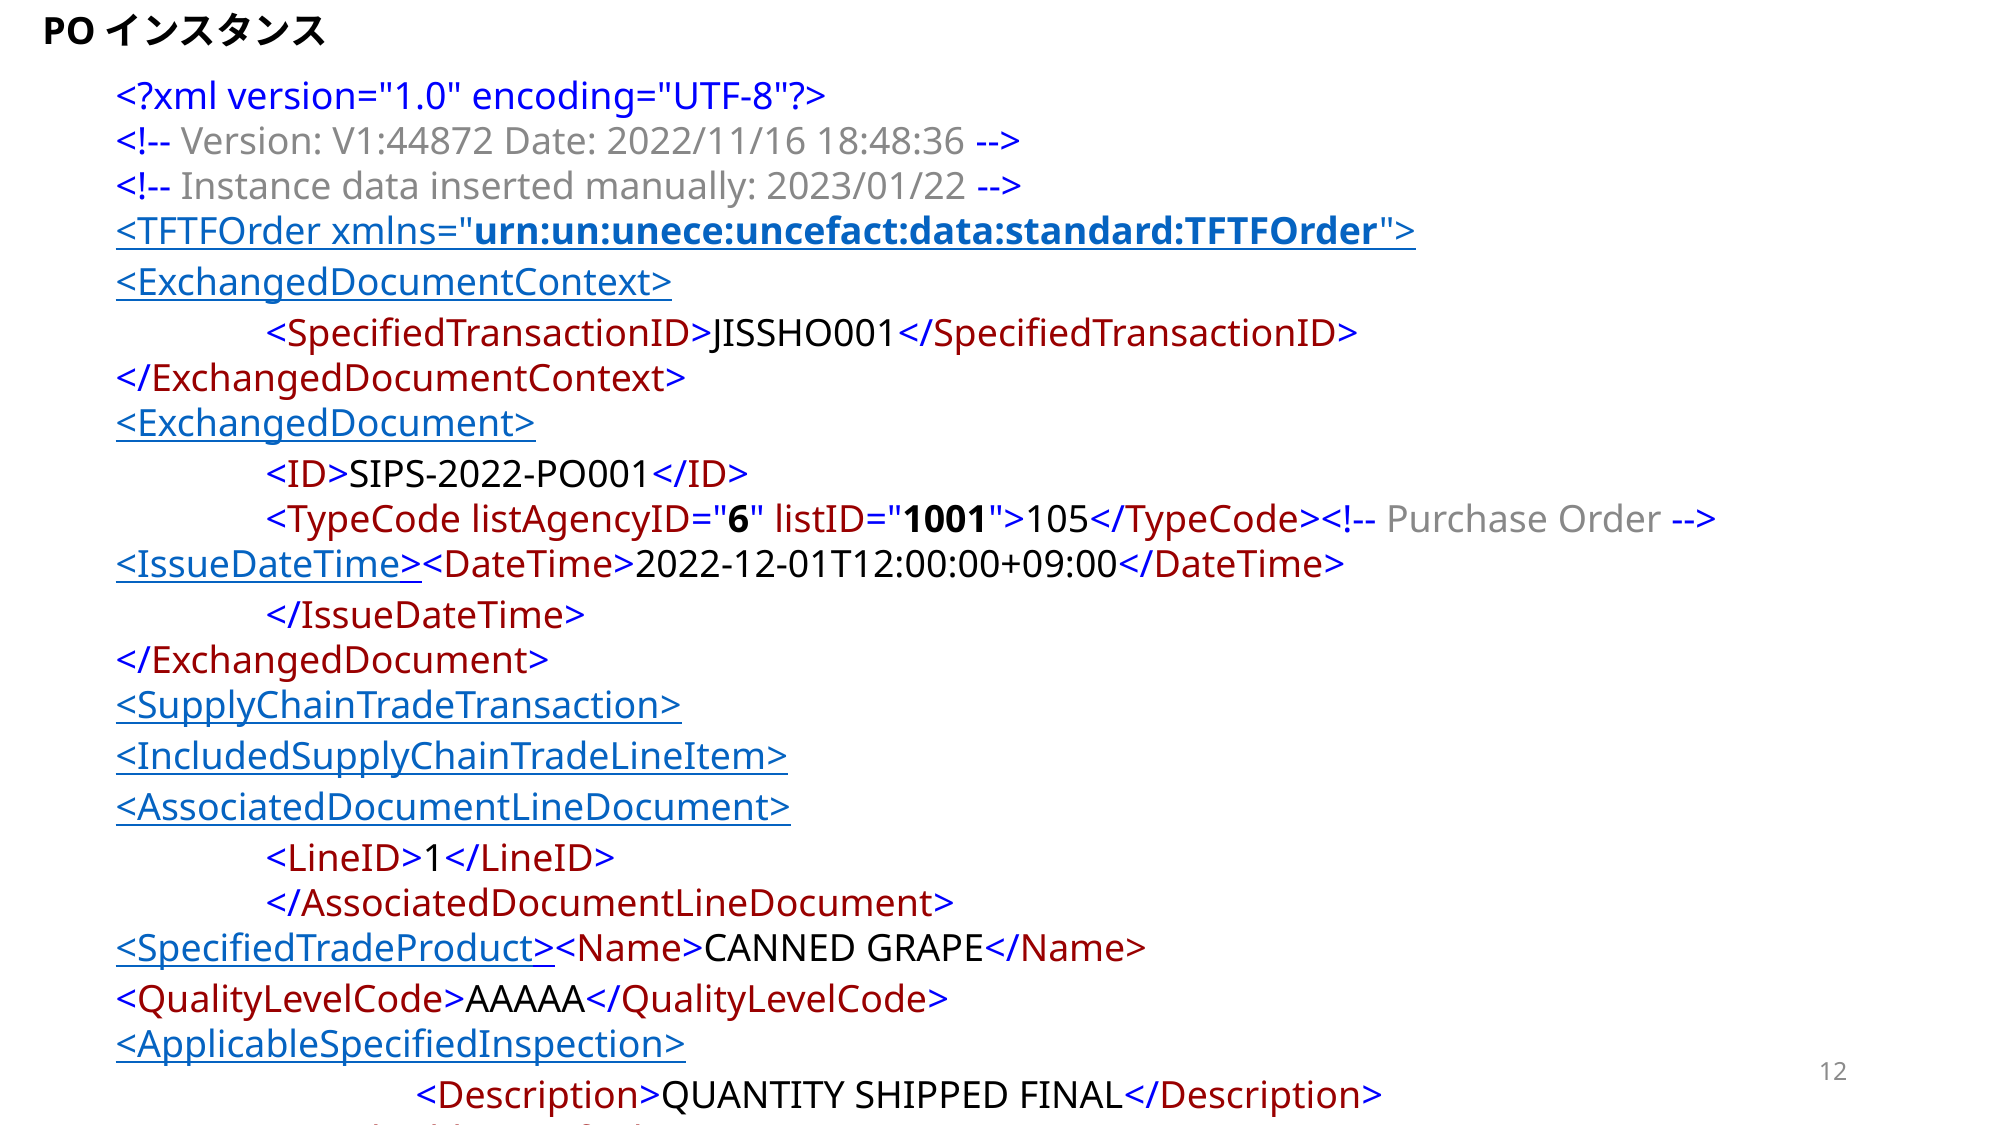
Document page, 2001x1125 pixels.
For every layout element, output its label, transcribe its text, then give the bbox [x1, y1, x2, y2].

text_box <?xml version="1.0" encoding="UTF-8"?> <!-- Version: V1:44872 Date: 2022/11/16 18:48:36 --> <!-- Instance data inserted manually: 2023/01/22 --> <TFTFOrder xmlns="urn:un:unece:uncefact:data:standard:TFTFOrder"> <ExchangedDocumentContext> <SpecifiedTransactionID>JISSHO001</SpecifiedTransactionID> </ExchangedDocumentContext> <ExchangedDocument> <ID>SIPS-2022-PO001</ID> <TypeCode listAgencyID="6" listID="1001">105</TypeCode><!-- Purchase Order --> <IssueDateTime><DateTime>2022-12-01T12:00:00+09:00</DateTime> </IssueDateTime> </ExchangedDocument> <SupplyChainTradeTransaction> <IncludedSupplyChainTradeLineItem> <AssociatedDocumentLineDocument> <LineID>1</LineID> </AssociatedDocumentLineDocument> <SpecifiedTradeProduct><Name>CANNED GRAPE</Name> <QualityLevelCode>AAAAA</QualityLevelCode> <ApplicableSpecifiedInspection> <Description>QUANTITY SHIPPED FINAL</Description> </ApplicableSpecifiedInspection [100, 64, 1900, 1125]
slide_number 12 [1412, 1042, 1863, 1103]
text_box POインスタンス [27, 0, 512, 60]
